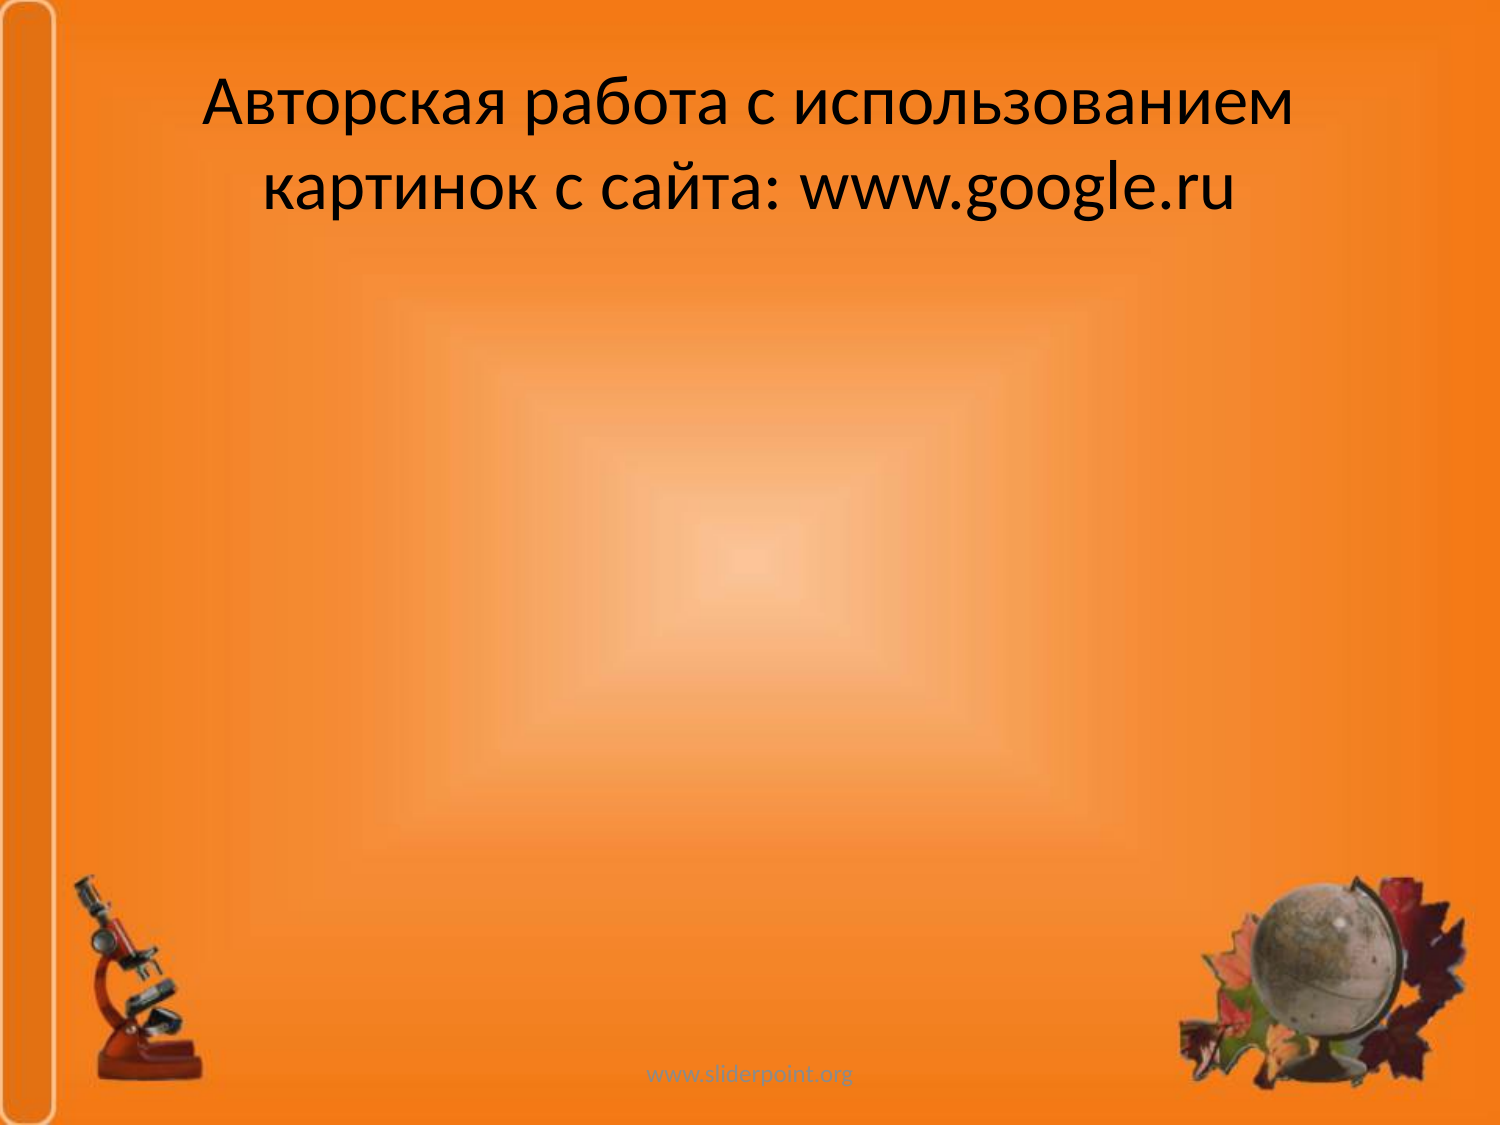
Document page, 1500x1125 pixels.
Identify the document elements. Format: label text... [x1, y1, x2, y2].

footer www.sliderpoint.org [512, 1042, 988, 1103]
picture [0, 0, 1500, 1125]
title Авторская работа с использованием картинок с сайта: www.google.ru [75, 45, 1425, 233]
